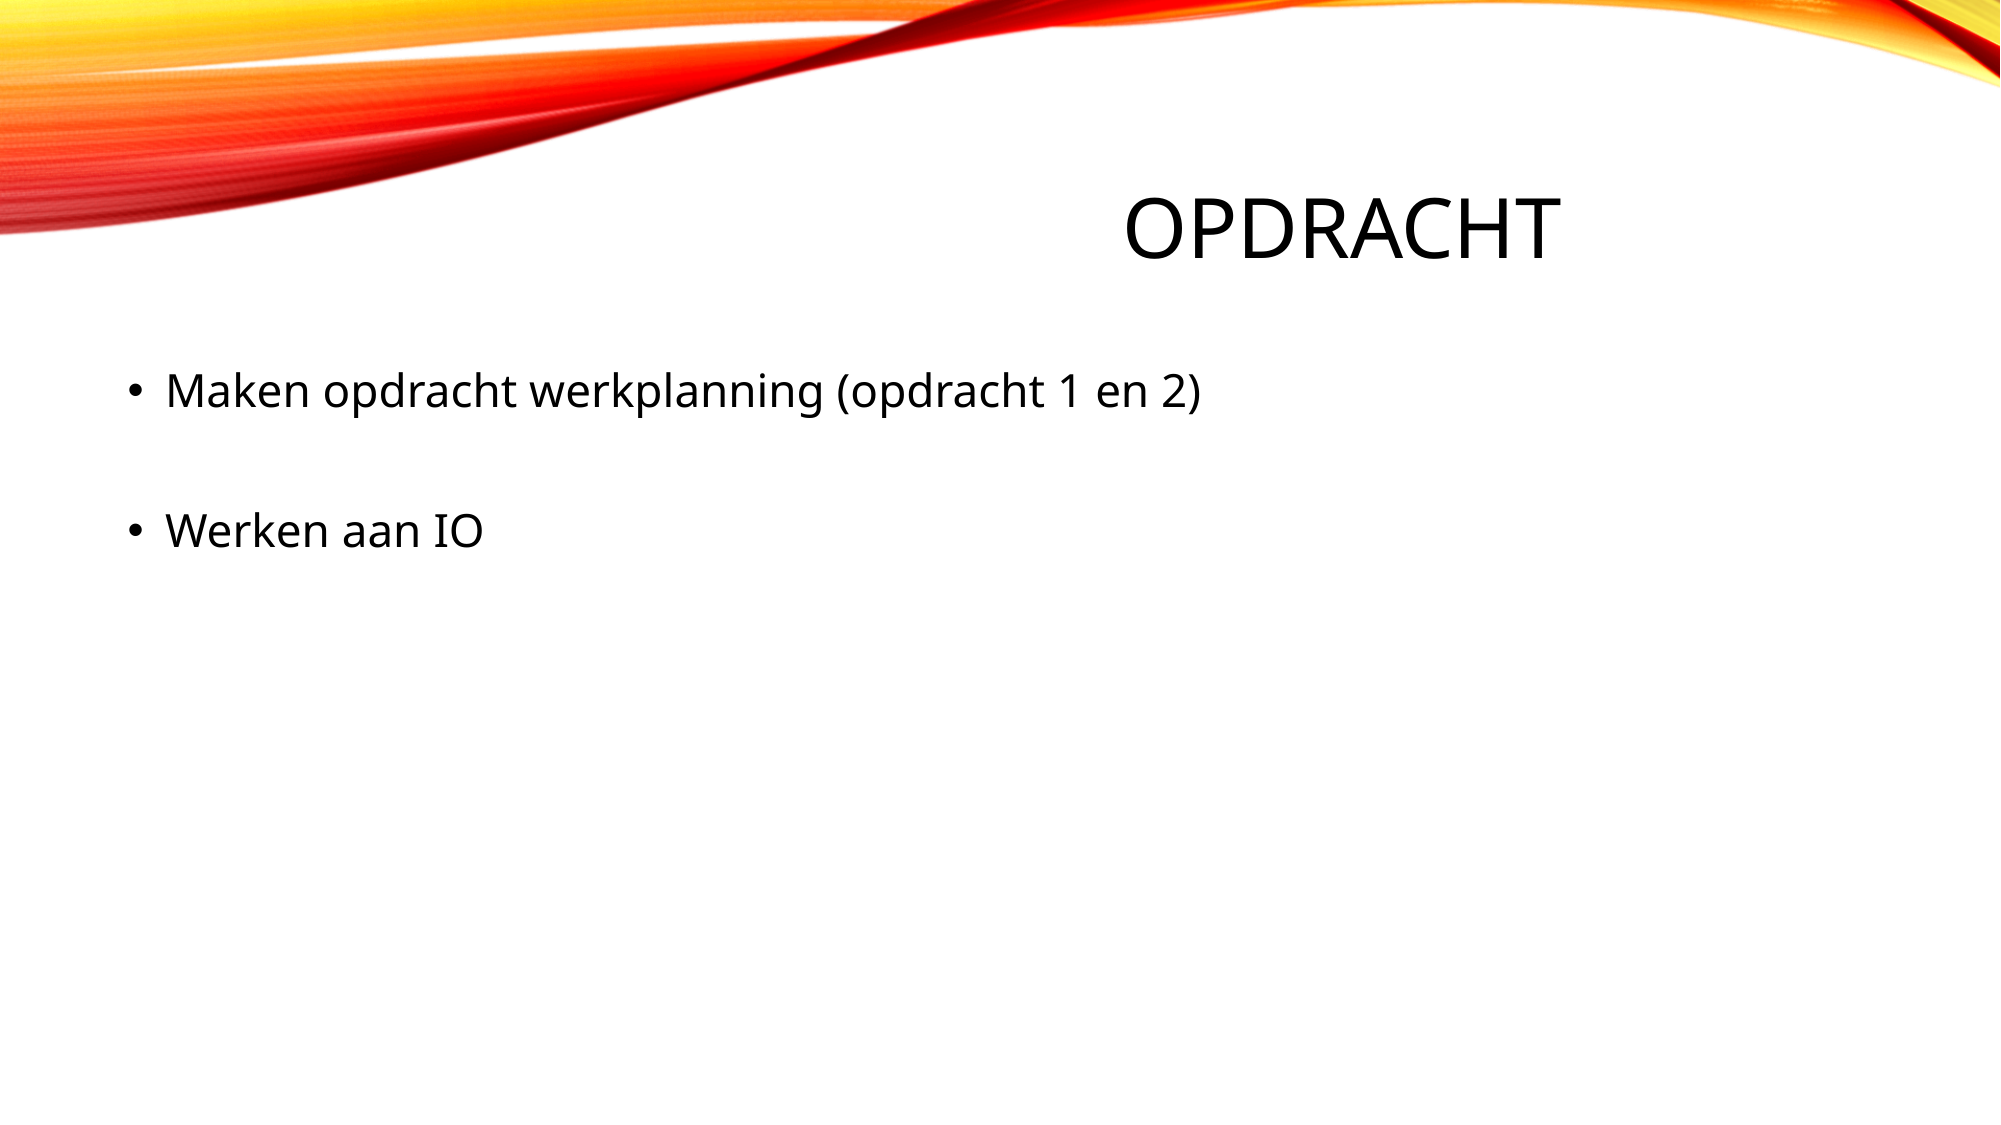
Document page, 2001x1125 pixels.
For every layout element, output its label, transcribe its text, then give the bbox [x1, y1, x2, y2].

list Maken opdracht werkplanning (opdracht 1 en 2) Werken aan IO [112, 360, 1888, 1021]
title Opdracht [474, 125, 1888, 338]
picture [0, 0, 2000, 237]
